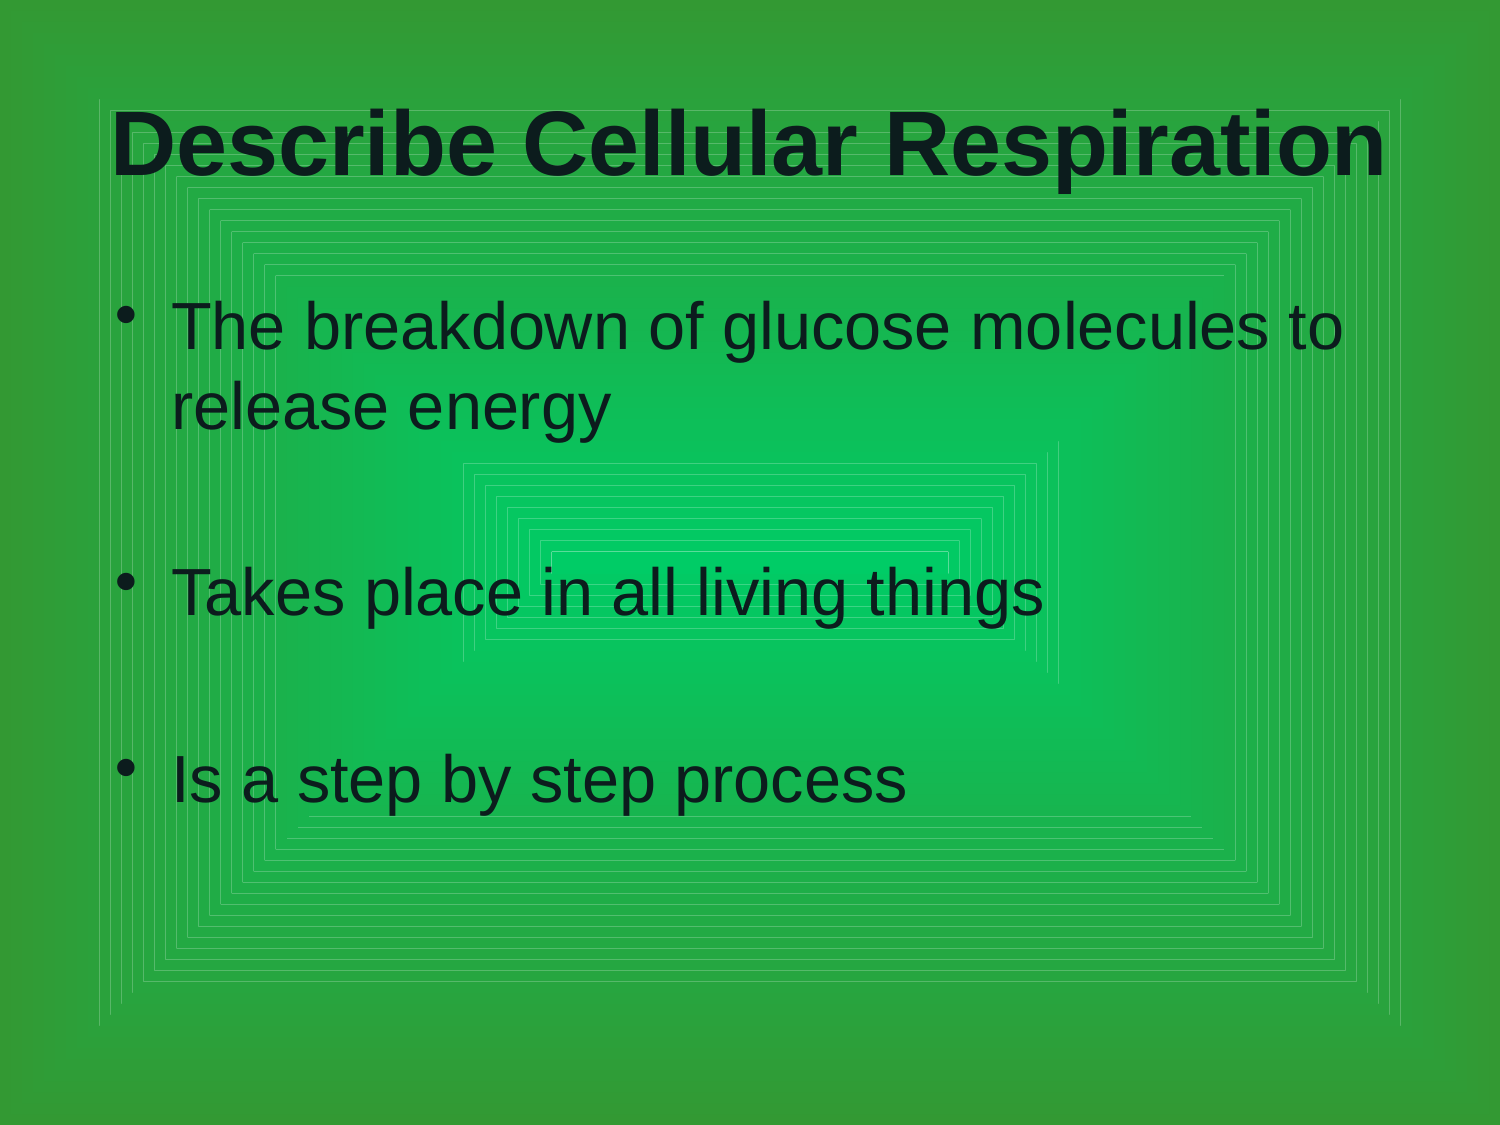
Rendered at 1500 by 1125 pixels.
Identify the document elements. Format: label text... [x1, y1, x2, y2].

list The breakdown of glucose molecules to release energy Takes place in all living things Is a step by step process [99, 274, 1451, 1018]
title Describe Cellular Respiration [74, 44, 1426, 233]
